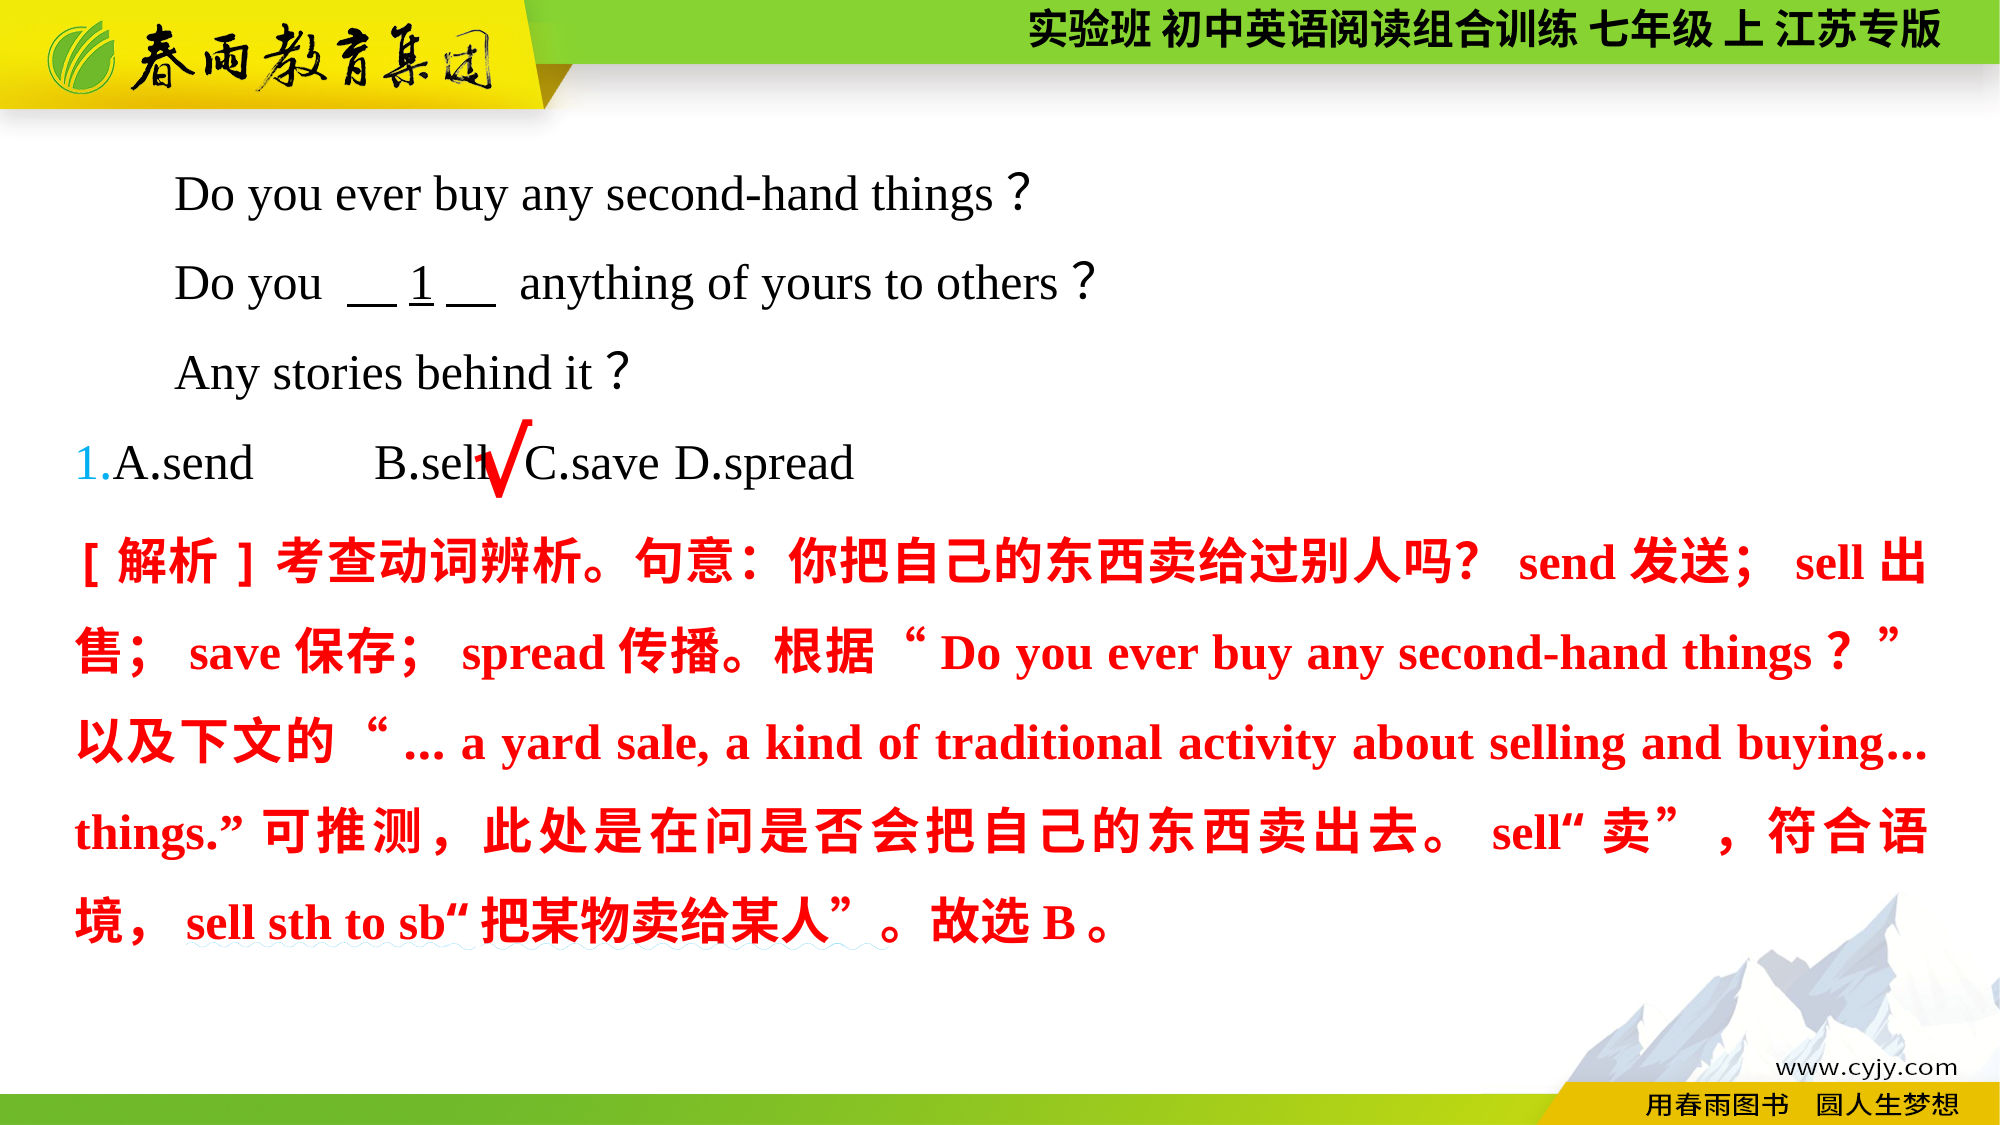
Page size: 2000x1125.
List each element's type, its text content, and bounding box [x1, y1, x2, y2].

list Do you ever buy any second-hand things？ Do you 1 anything of yours to others？ Any stories behind it？ 1.A.send B.sell C.save D.spread [59, 122, 1944, 491]
picture [0, 0, 2000, 1125]
text_box [解析]考查动词辨析。句意：你把自己的东西卖给过别人吗？send发送；sell出售；save保存；spread传播。根据“Do you ever buy any second-hand things？”以及下文的“... a yard sale, a kind of traditional activity about selling and buying... things.”可推测，此处是在问是否会把自己的东西卖出去。sell“卖”，符合语境，sell sth to sb“把某物卖给某人”。故选B。 [59, 491, 1944, 957]
